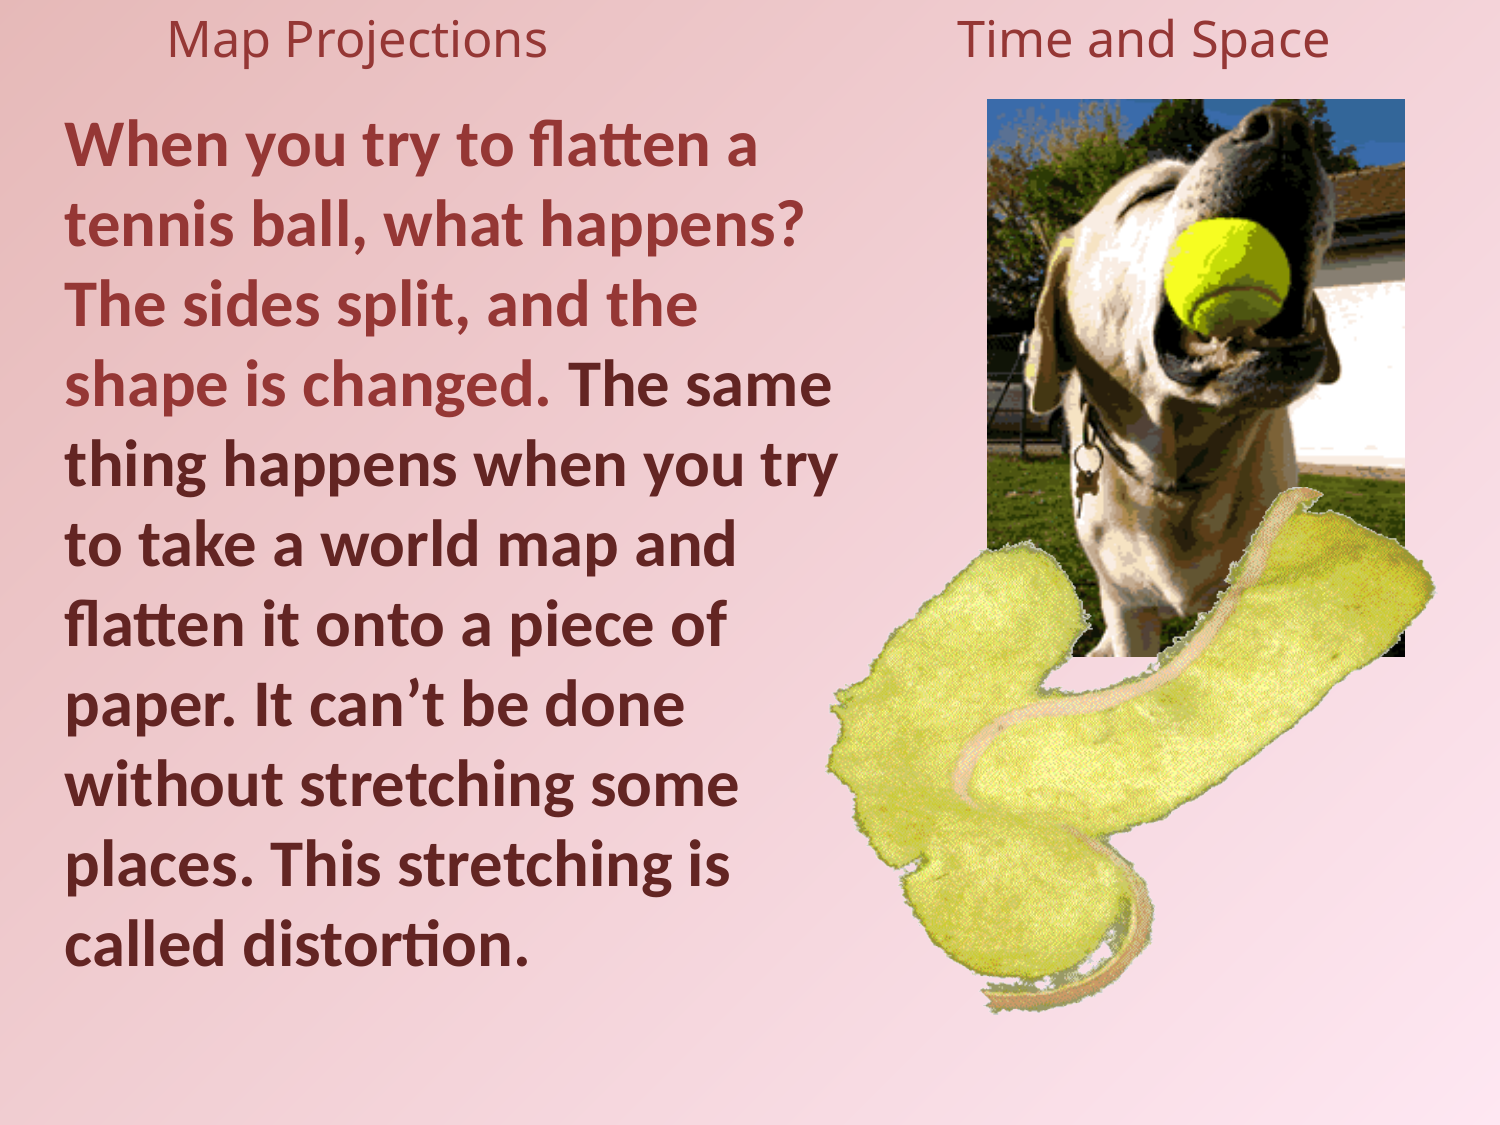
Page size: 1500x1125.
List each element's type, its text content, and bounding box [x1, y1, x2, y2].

text_box Map Projections Time and Space [0, 0, 1500, 76]
picture [824, 99, 1438, 1015]
text_box When you try to flatten a tennis ball, what happens? The sides split, and the shape is changed. The same thing happens when you try to take a world map and flatten it onto a piece of paper. It can’t be done without stretching some places. This stretching is called distortion. [49, 92, 875, 987]
